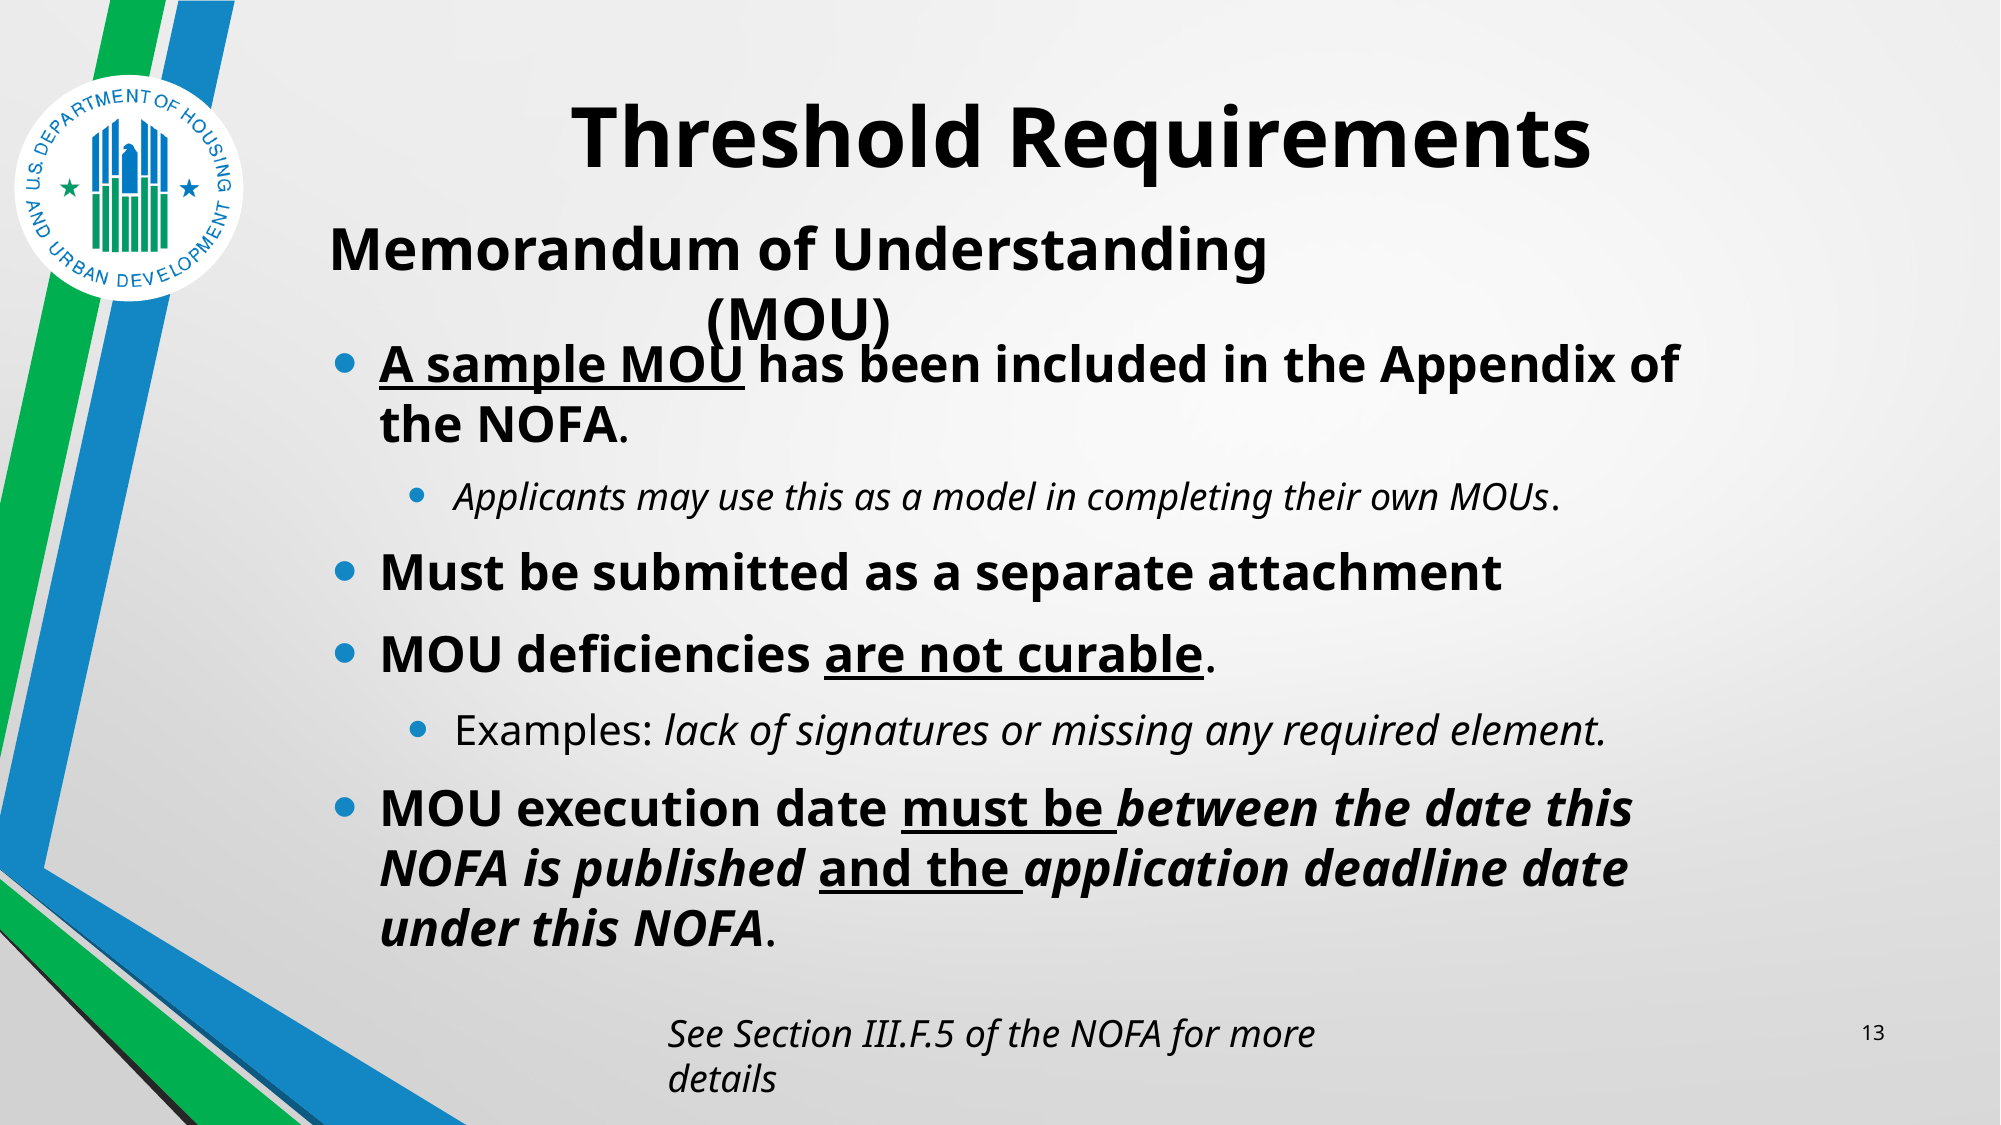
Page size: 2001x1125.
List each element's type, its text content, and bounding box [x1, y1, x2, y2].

text_box See Section III.F.5 of the NOFA for more details [652, 1002, 1450, 1108]
slide_number 13 [1809, 1003, 1900, 1064]
text_box A sample MOU has been included in the Appendix of the NOFA. Applicants may use this as a model in completing their own MOUs. Must be submitted as a separate attachment MOU deficiencies are not curable. Examples: lack of signatures or missing any required element. MOU execution date must be between the date this NOFA is published and the application deadline date under this NOFA. [317, 290, 1786, 1063]
picture [26, 89, 231, 287]
text_box Memorandum of Understanding (MOU) [258, 204, 1339, 360]
title Threshold Requirements [239, 27, 1925, 241]
